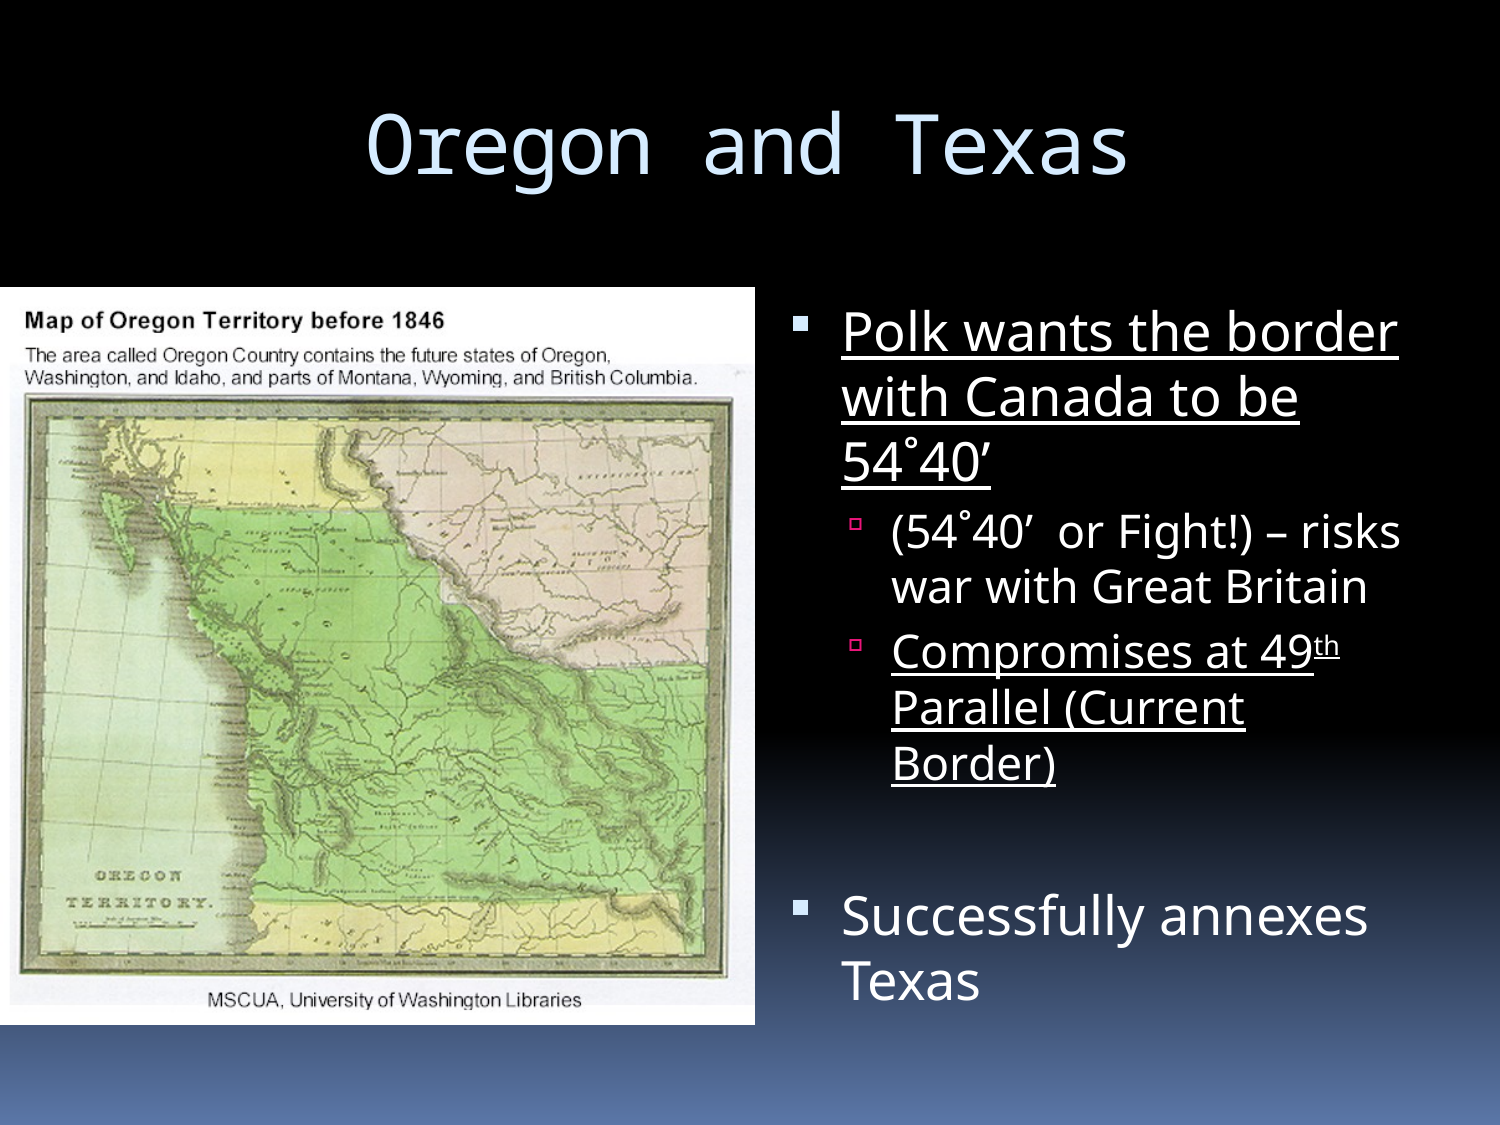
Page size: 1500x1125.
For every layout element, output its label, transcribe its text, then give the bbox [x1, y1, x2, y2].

list Polk wants the border with Canada to be 54˚40’ (54˚40’ or Fight!) – risks war with Great Britain Compromises at 49th Parallel (Current Border) Successfully annexes Texas [763, 290, 1427, 1033]
title Oregon and Texas [75, 83, 1425, 234]
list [0, 286, 755, 1025]
